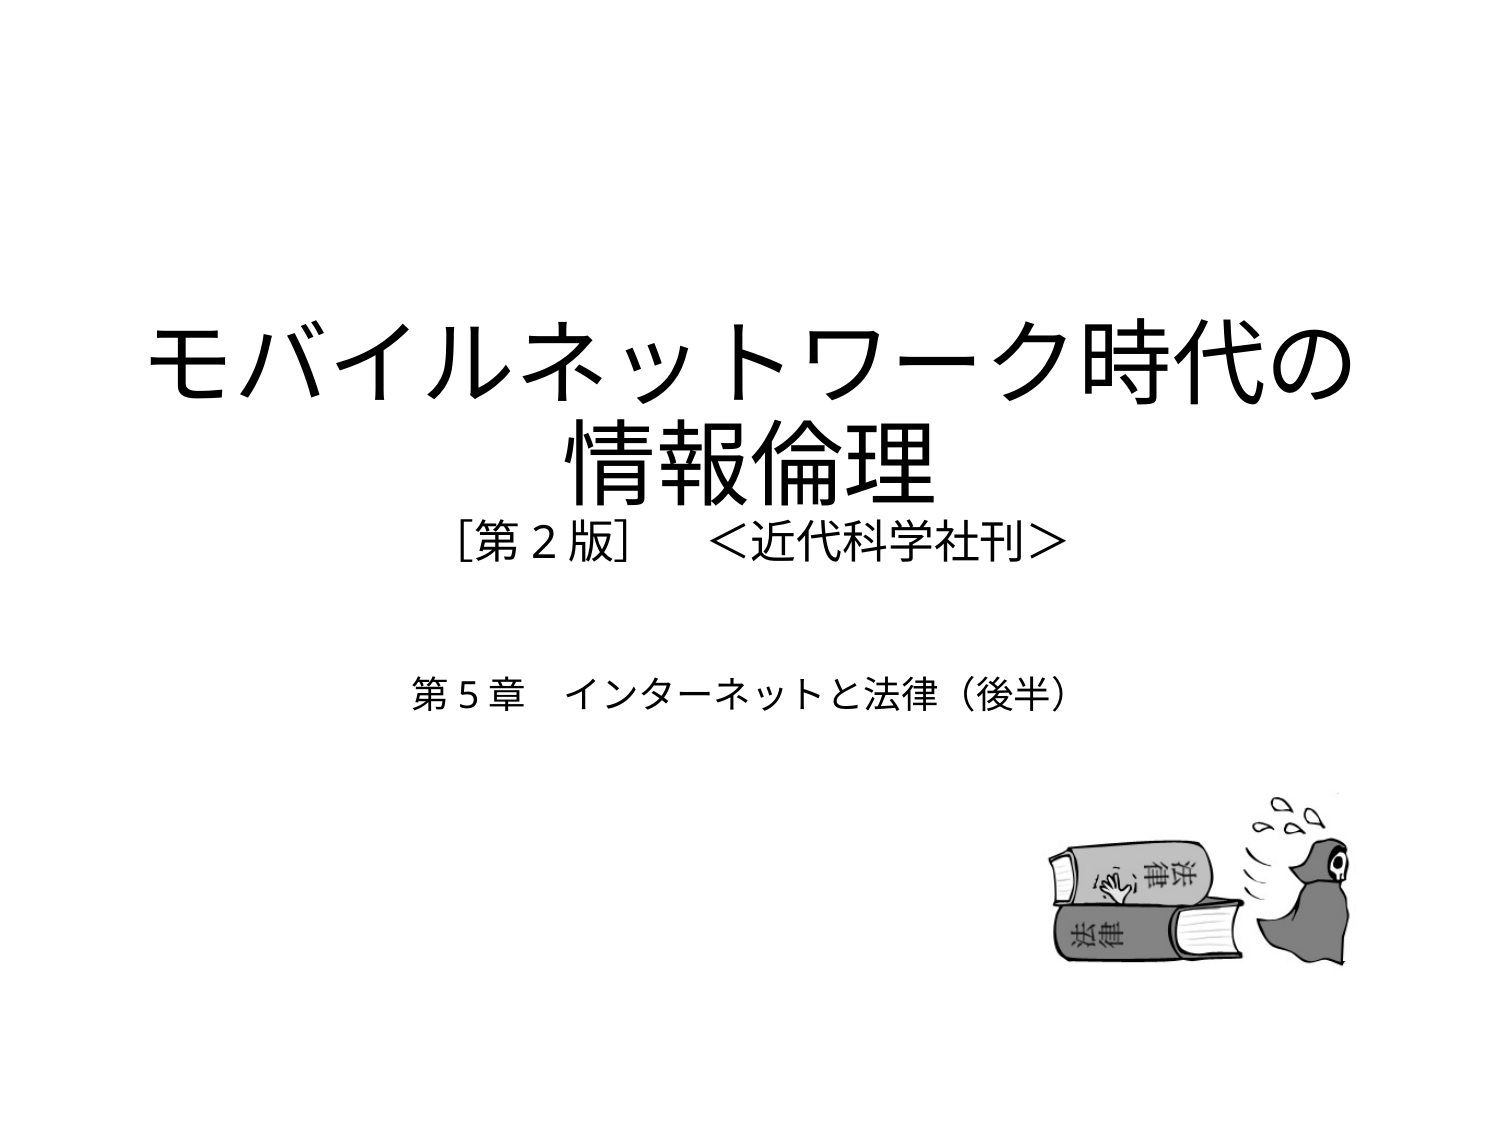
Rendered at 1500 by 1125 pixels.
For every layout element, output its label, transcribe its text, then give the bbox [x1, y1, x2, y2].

subtitle 第5章 インターネットと法律（後半） [187, 668, 1313, 863]
title モバイルネットワーク時代の情報倫理 ［第2版］ ＜近代科学社刊＞ [123, 184, 1376, 576]
picture [1021, 777, 1360, 978]
